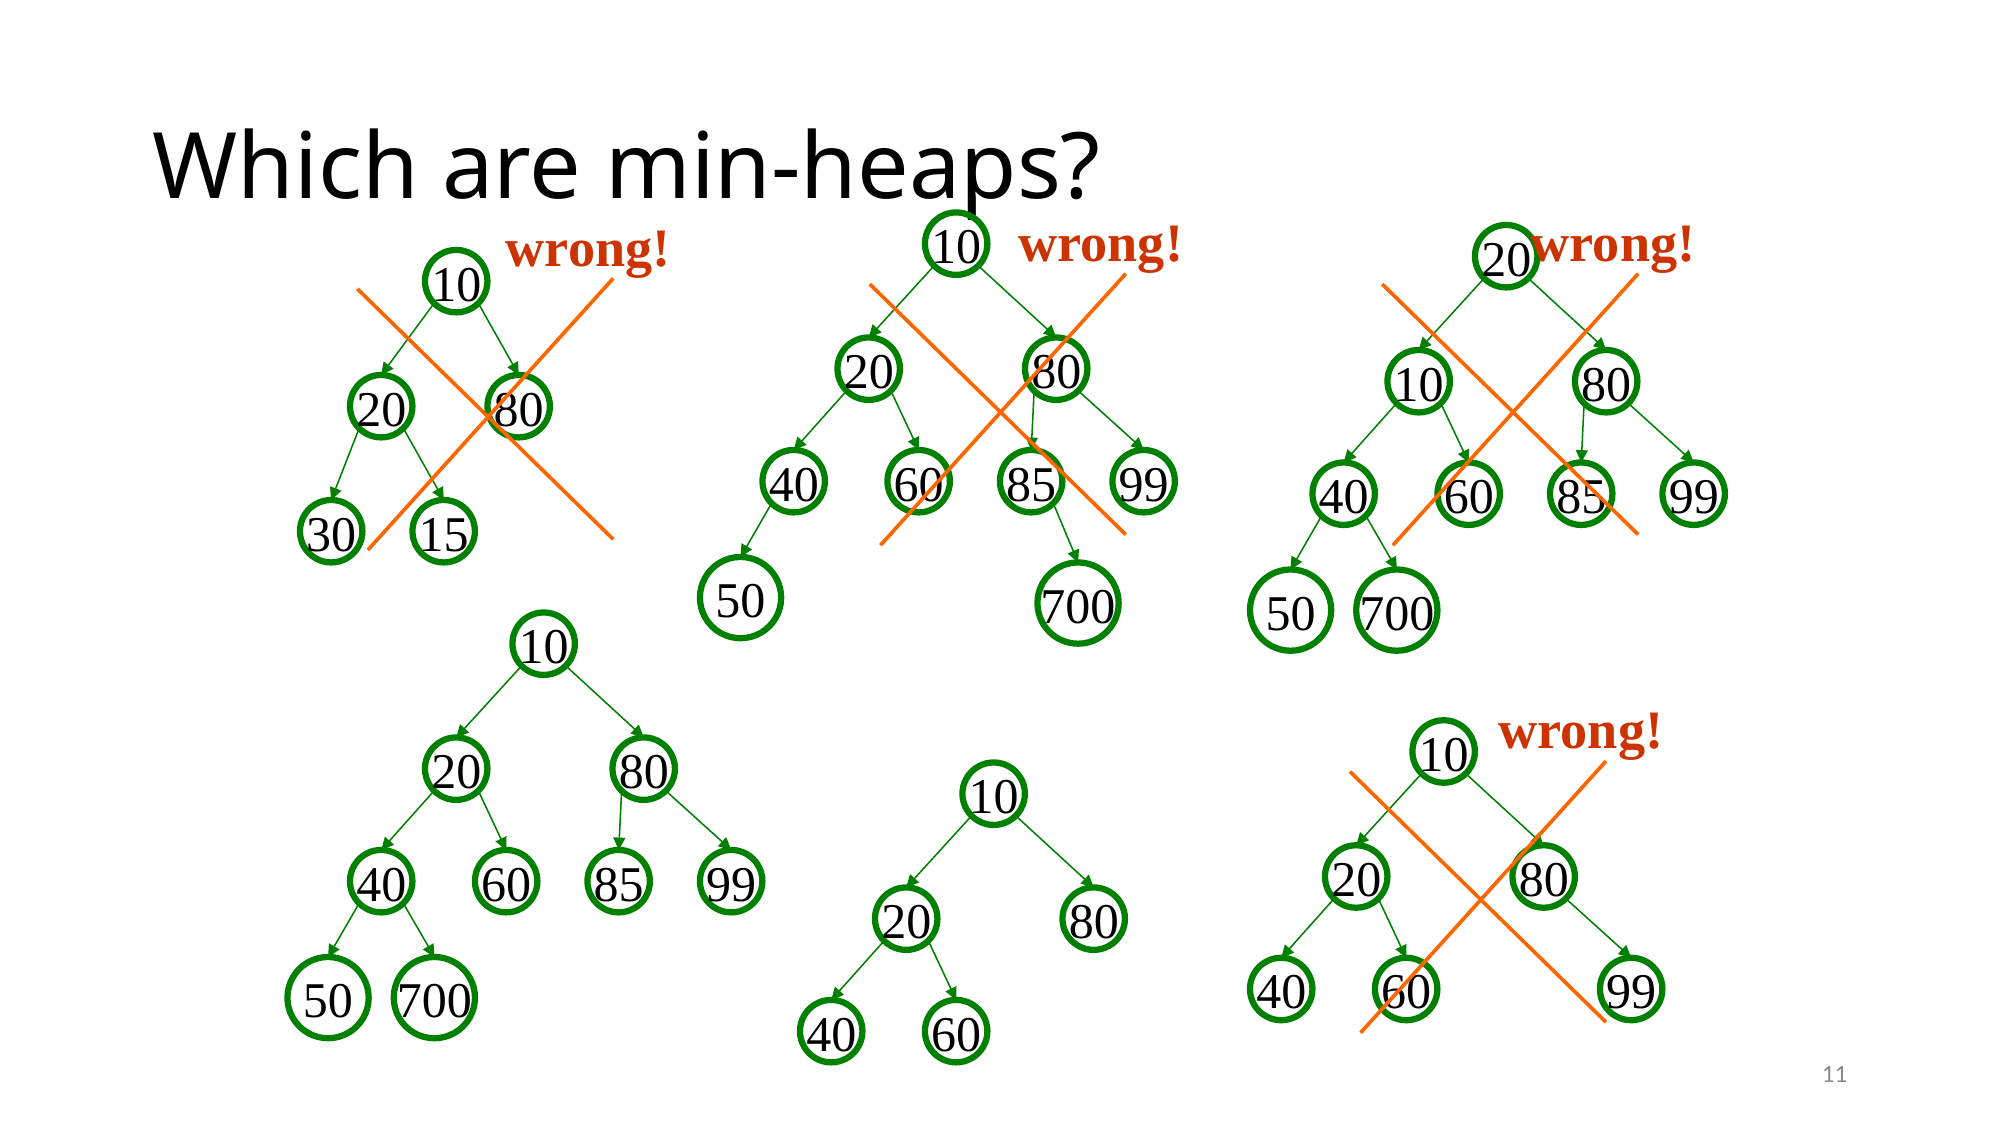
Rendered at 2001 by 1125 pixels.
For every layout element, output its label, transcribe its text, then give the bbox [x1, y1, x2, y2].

text_box 40 [800, 1033, 863, 1063]
text_box 60 [925, 1033, 988, 1063]
text_box 50 [287, 956, 357, 1039]
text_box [331, 431, 357, 497]
slide_number 11 [1412, 1042, 1863, 1103]
title Which are min-heaps? [137, 59, 1863, 278]
text_box 40 [349, 861, 357, 901]
text_box 30 [299, 499, 357, 563]
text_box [357, 199, 1750, 1033]
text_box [328, 906, 357, 954]
text_box 700 [414, 1033, 455, 1039]
text_box 20 [349, 386, 357, 426]
